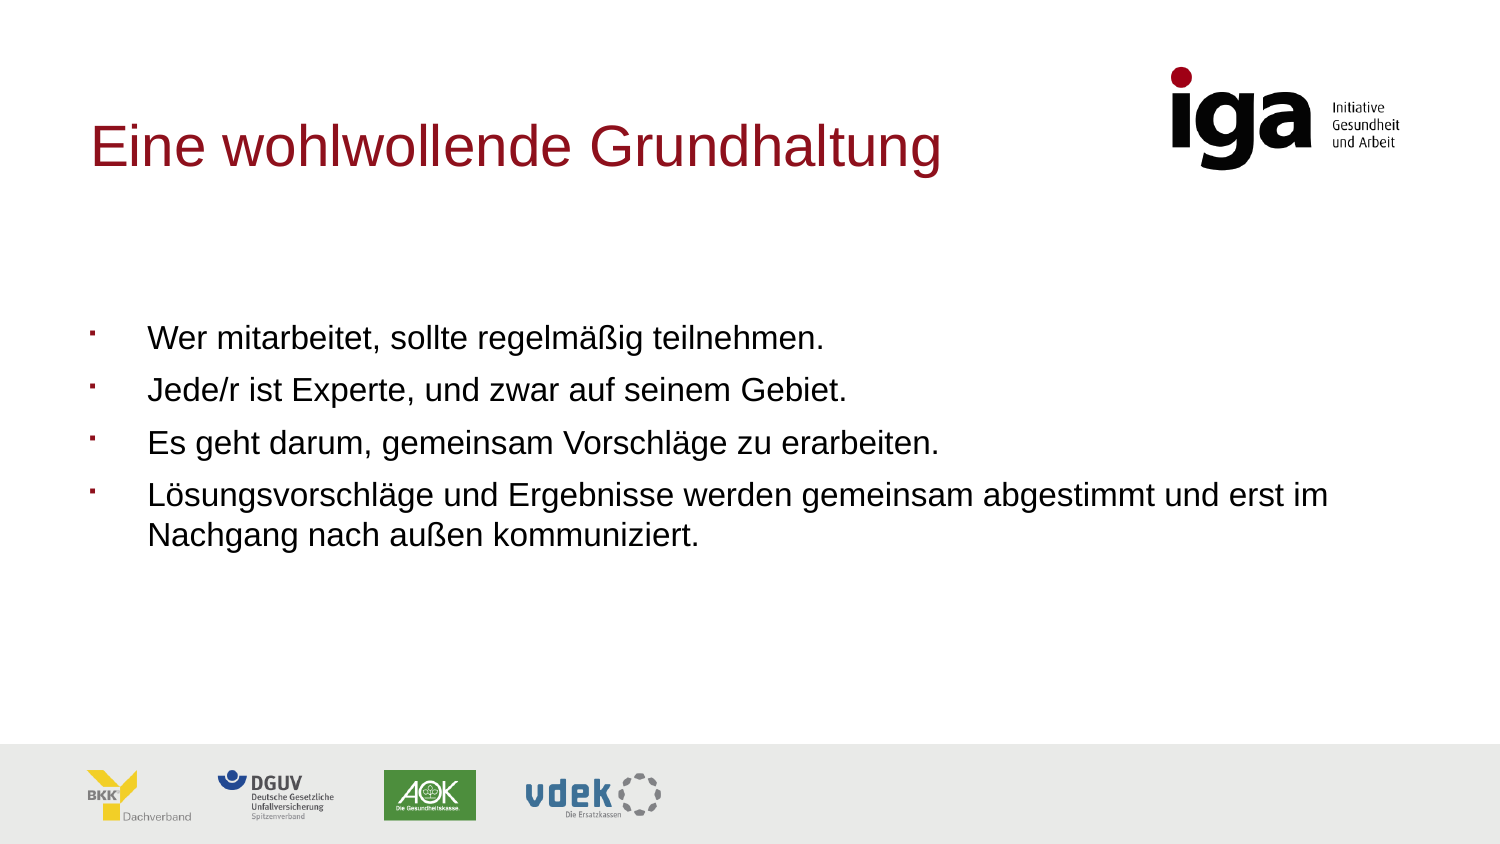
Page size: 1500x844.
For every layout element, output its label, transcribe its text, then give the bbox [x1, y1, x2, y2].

title Eine wohlwollende Grundhaltung [75, 100, 1078, 272]
list Wer mitarbeitet, sollte regelmäßig teilnehmen. Jede/r ist Experte, und zwar auf seinem Gebiet. Es geht darum, gemeinsam Vorschläge zu erarbeiten. Lösungsvorschläge und Ergebnisse werden gemeinsam abgestimmt und erst im Nachgang nach außen kommuniziert. [73, 308, 1424, 641]
